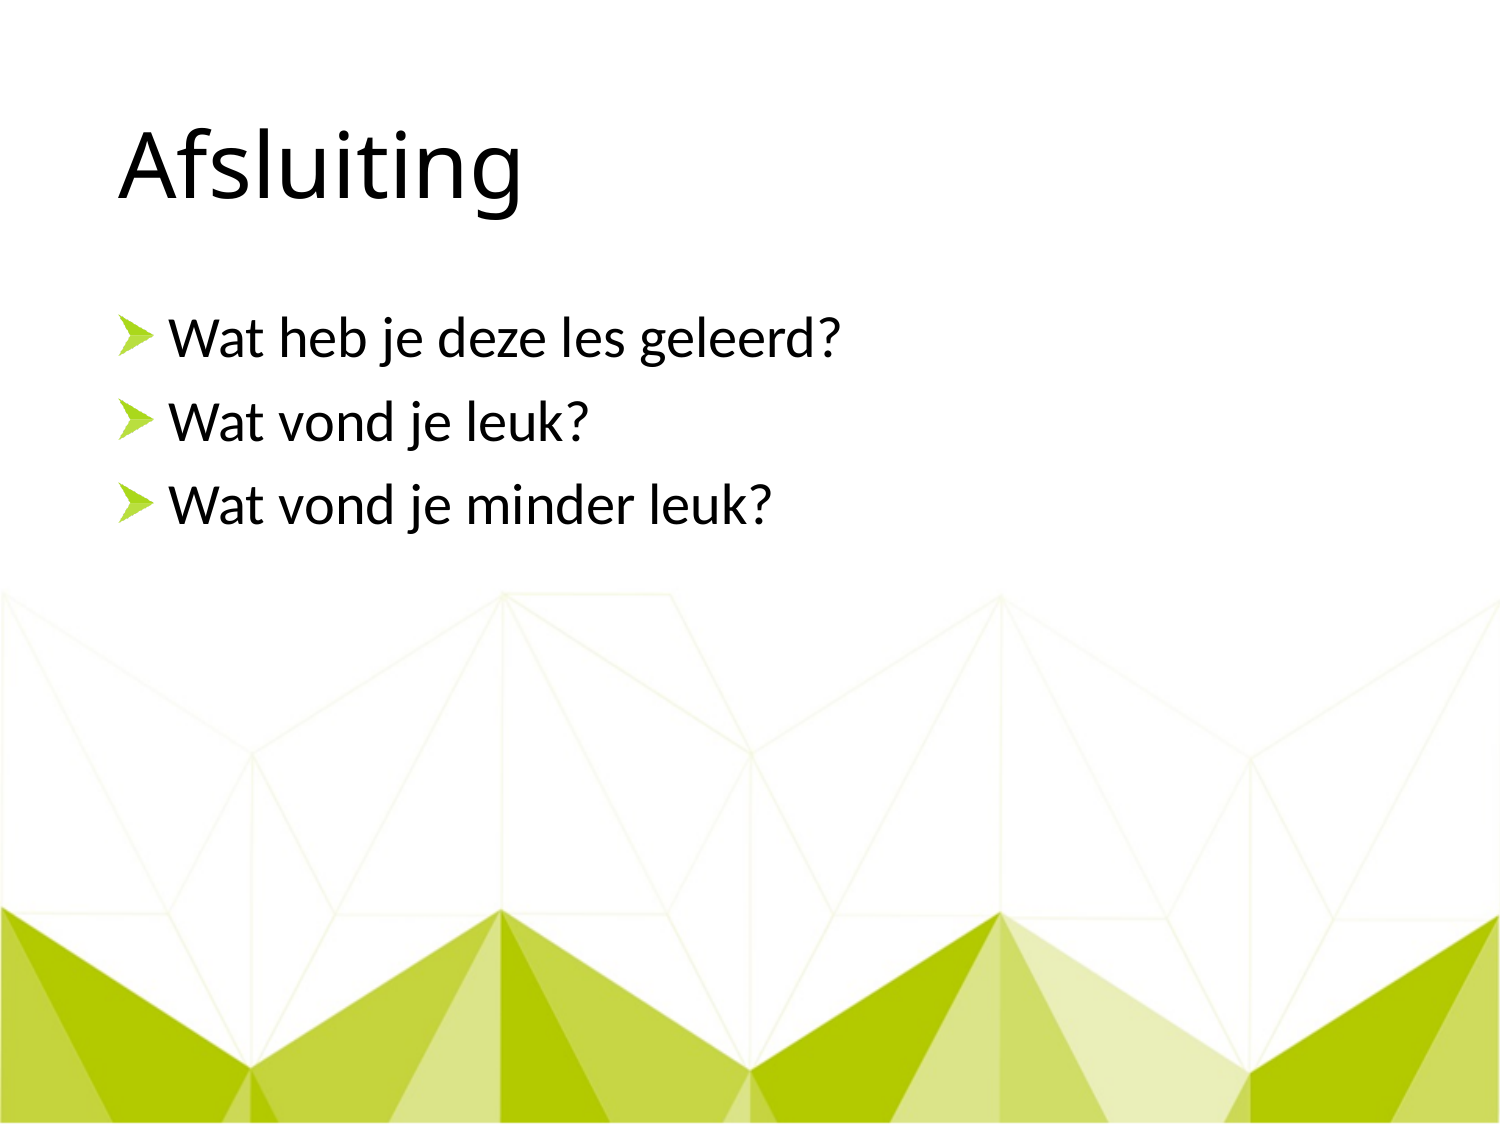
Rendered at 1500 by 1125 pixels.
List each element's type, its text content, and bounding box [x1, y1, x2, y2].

list Wat heb je deze les geleerd? Wat vond je leuk? Wat vond je minder leuk? [103, 299, 1397, 1014]
picture [0, 0, 1500, 1125]
title Afsluiting [103, 59, 1397, 278]
